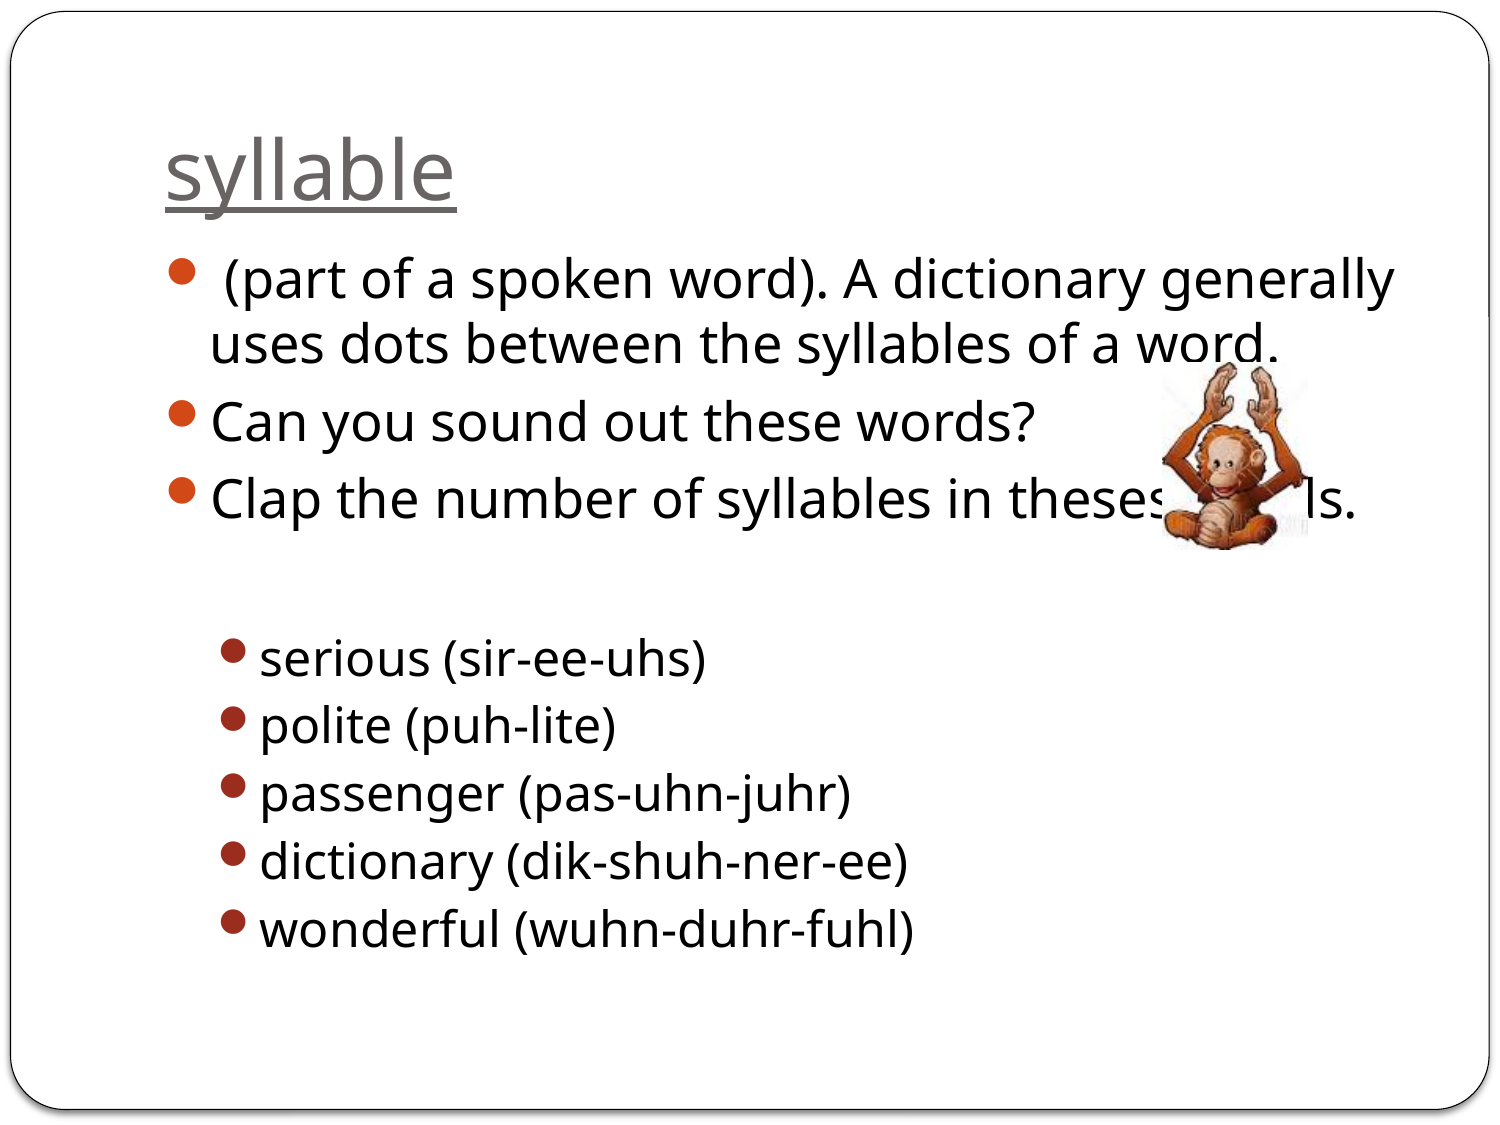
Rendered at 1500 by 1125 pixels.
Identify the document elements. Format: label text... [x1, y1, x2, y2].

title syllable [150, 45, 1425, 233]
picture [1162, 362, 1309, 551]
list (part of a spoken word). A dictionary generally uses dots between the syllables of a word. Can you sound out these words? Clap the number of syllables in theses words. serious (sir-ee-uhs) polite (puh-lite) passenger (pas-uhn-juhr) dictionary (dik-shuh-ner-ee) wonderful (wuhn-duhr-fuhl) [150, 237, 1425, 988]
